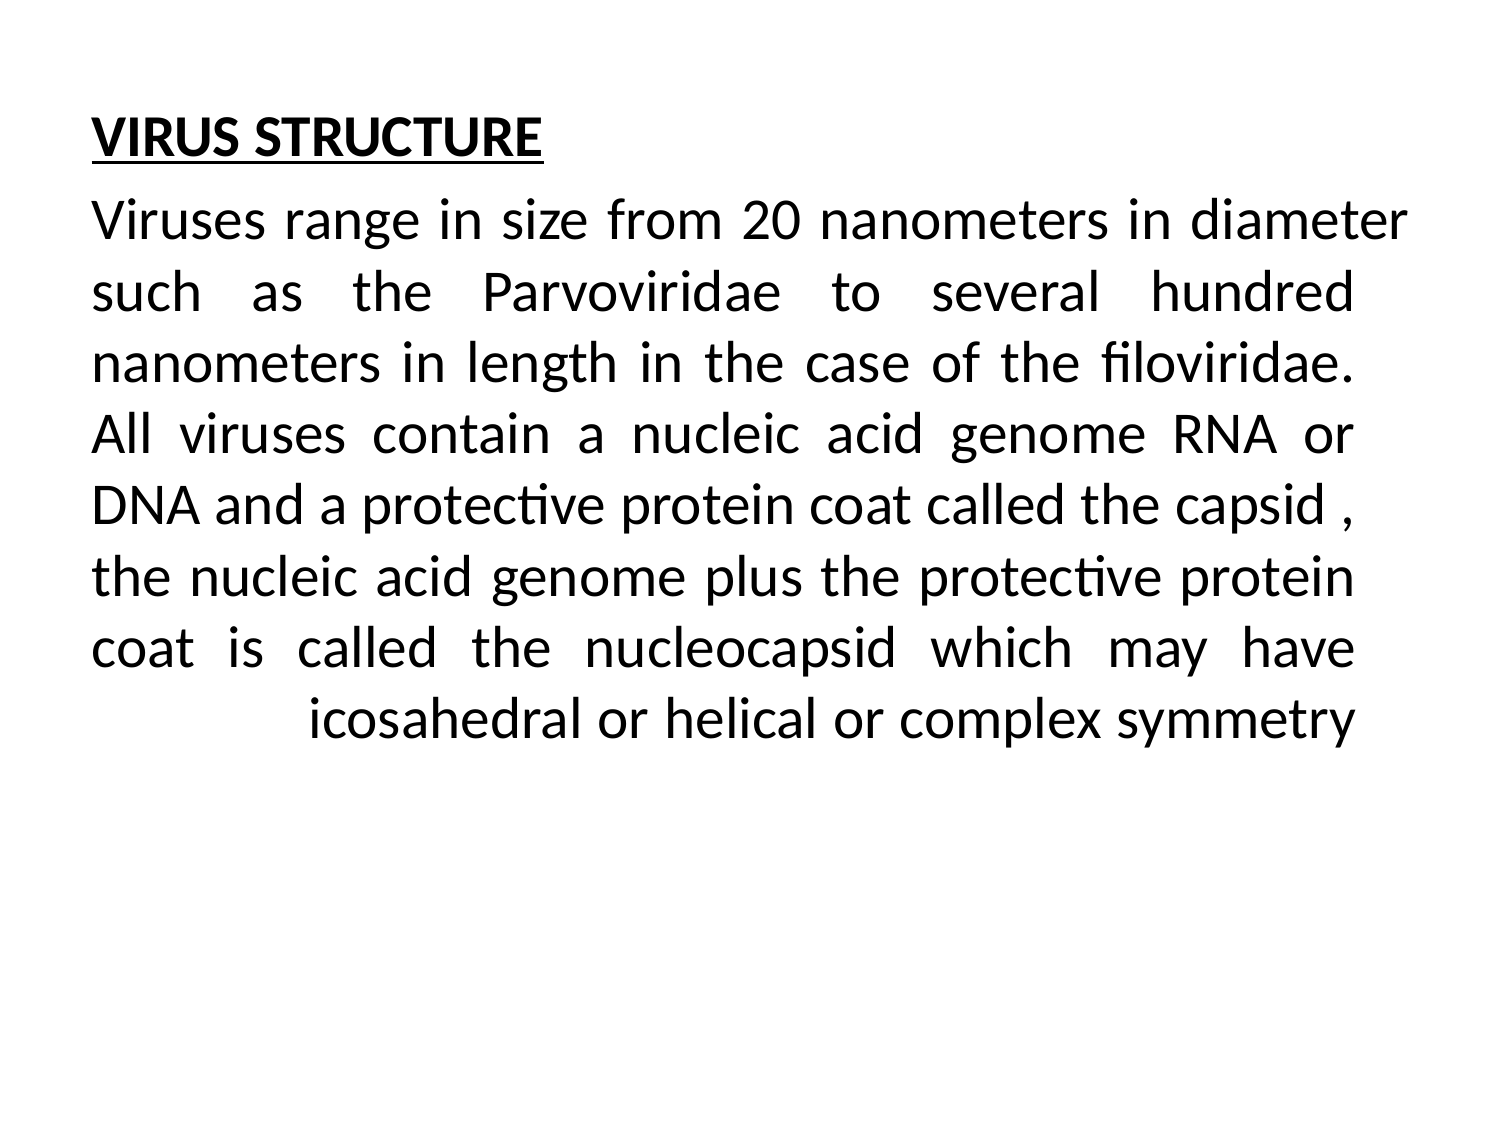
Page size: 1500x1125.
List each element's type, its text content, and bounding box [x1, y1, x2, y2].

list VIRUS STRUCTURE Viruses range in size from 20 nanometers in diameter such as the Parvoviridae to several hundred nanometers in length in the case of the filoviridae. All viruses contain a nucleic acid genome RNA or DNA and a protective protein coat called the capsid , the nucleic acid genome plus the protective protein coat is called the nucleocapsid which may have icosahedral or helical or complex symmetry [76, 90, 1427, 833]
